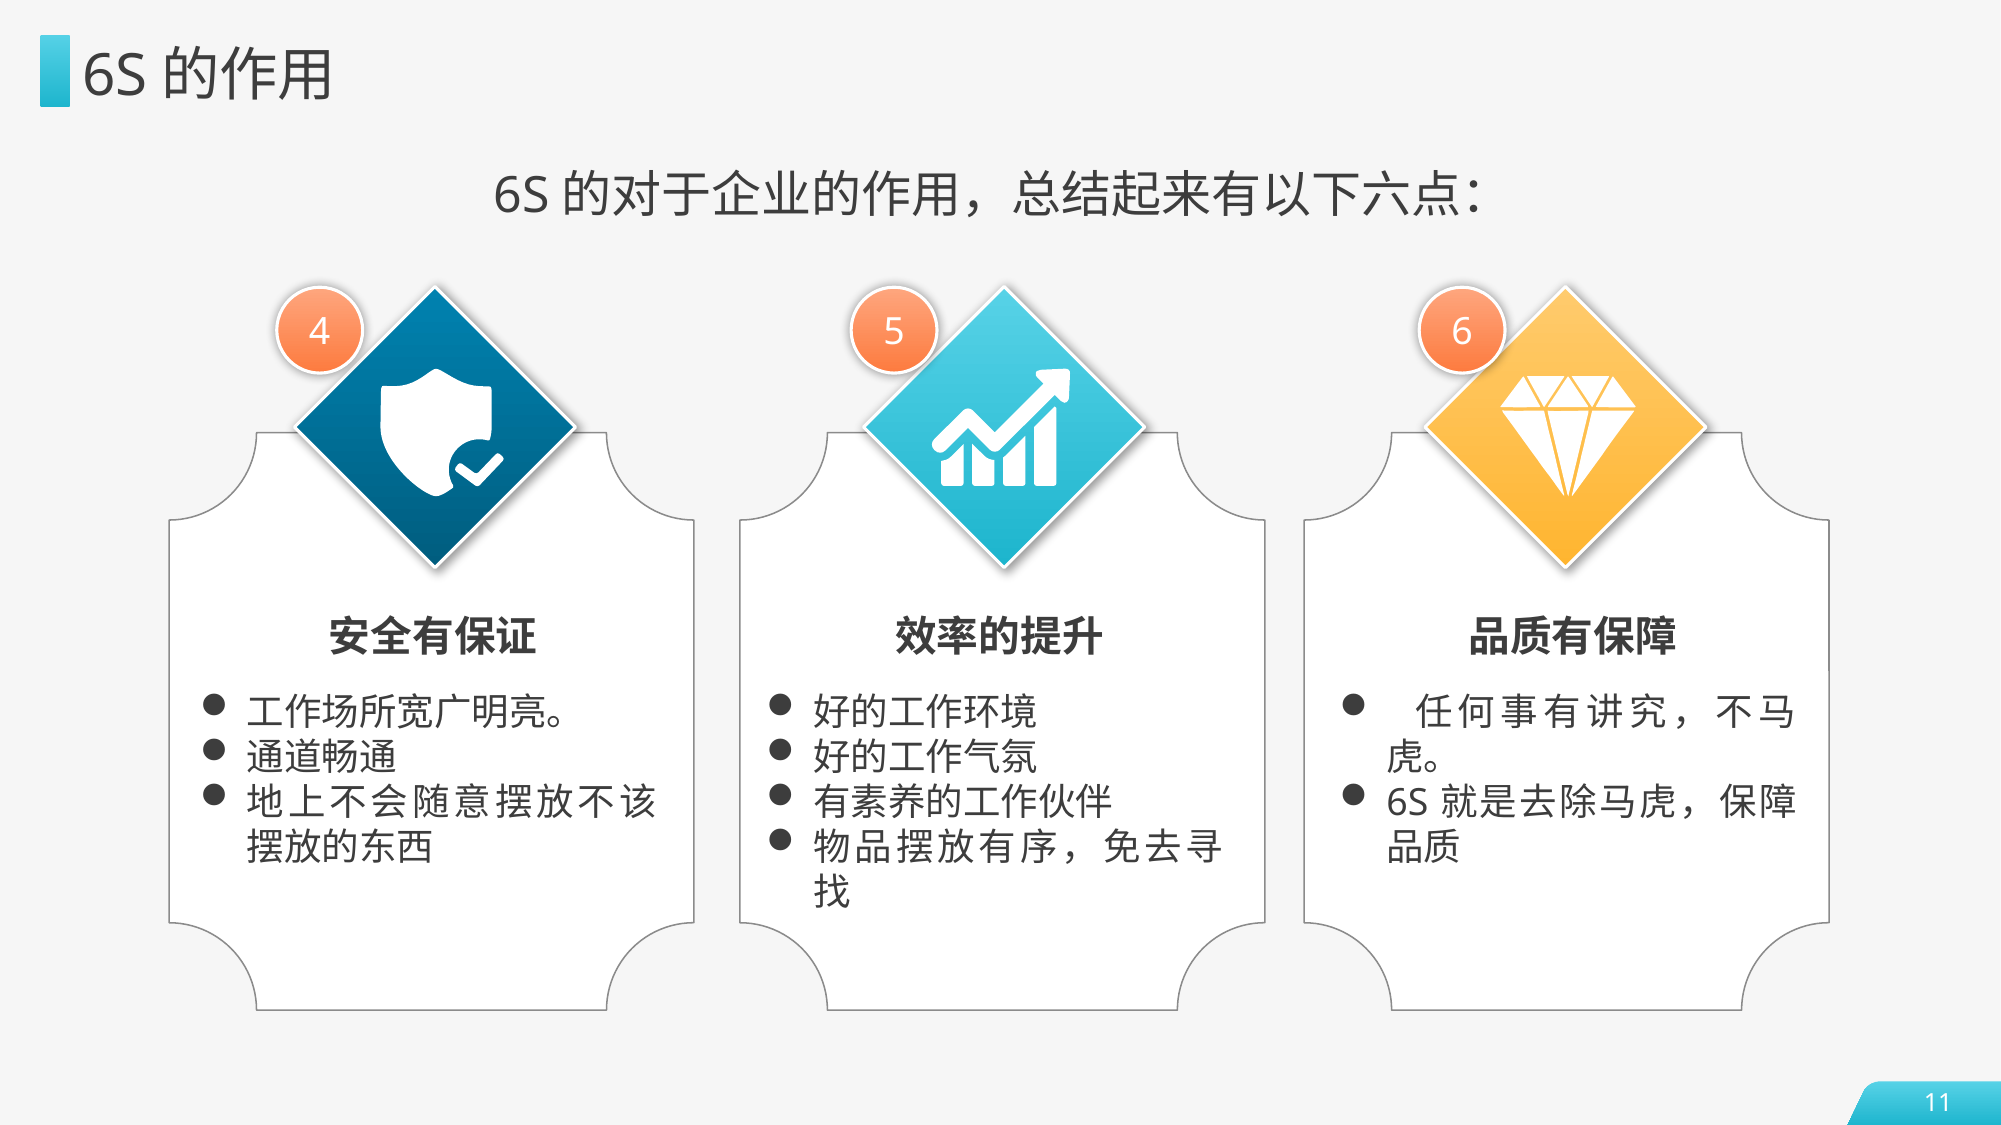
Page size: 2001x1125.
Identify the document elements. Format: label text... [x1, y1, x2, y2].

text_box 效率的提升 [809, 601, 1190, 667]
text_box 工作场所宽广明亮。 通道畅通 地上不会随意摆放不该摆放的东西 [185, 680, 672, 876]
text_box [863, 286, 1145, 568]
text_box 6S的作用 [82, 36, 1120, 107]
text_box 品质有保障 [1382, 601, 1764, 667]
text_box [40, 35, 70, 107]
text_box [294, 286, 576, 568]
text_box 安全有保证 [242, 601, 624, 667]
text_box [1304, 432, 1830, 1011]
text_box 4 [276, 300, 289, 361]
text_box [1424, 286, 1707, 568]
text_box [169, 432, 694, 1011]
text_box 好的工作环境 好的工作气氛 有素养的工作伙伴 物品摆放有序，免去寻找 [751, 680, 1239, 921]
text_box [739, 432, 1265, 1011]
text_box 任何事有讲究，不马虎。 6S就是去除马虎，保障品质 [1324, 680, 1812, 876]
text_box 5 [851, 306, 858, 354]
text_box 6S的对于企业的作用，总结起来有以下六点： [483, 162, 1522, 223]
